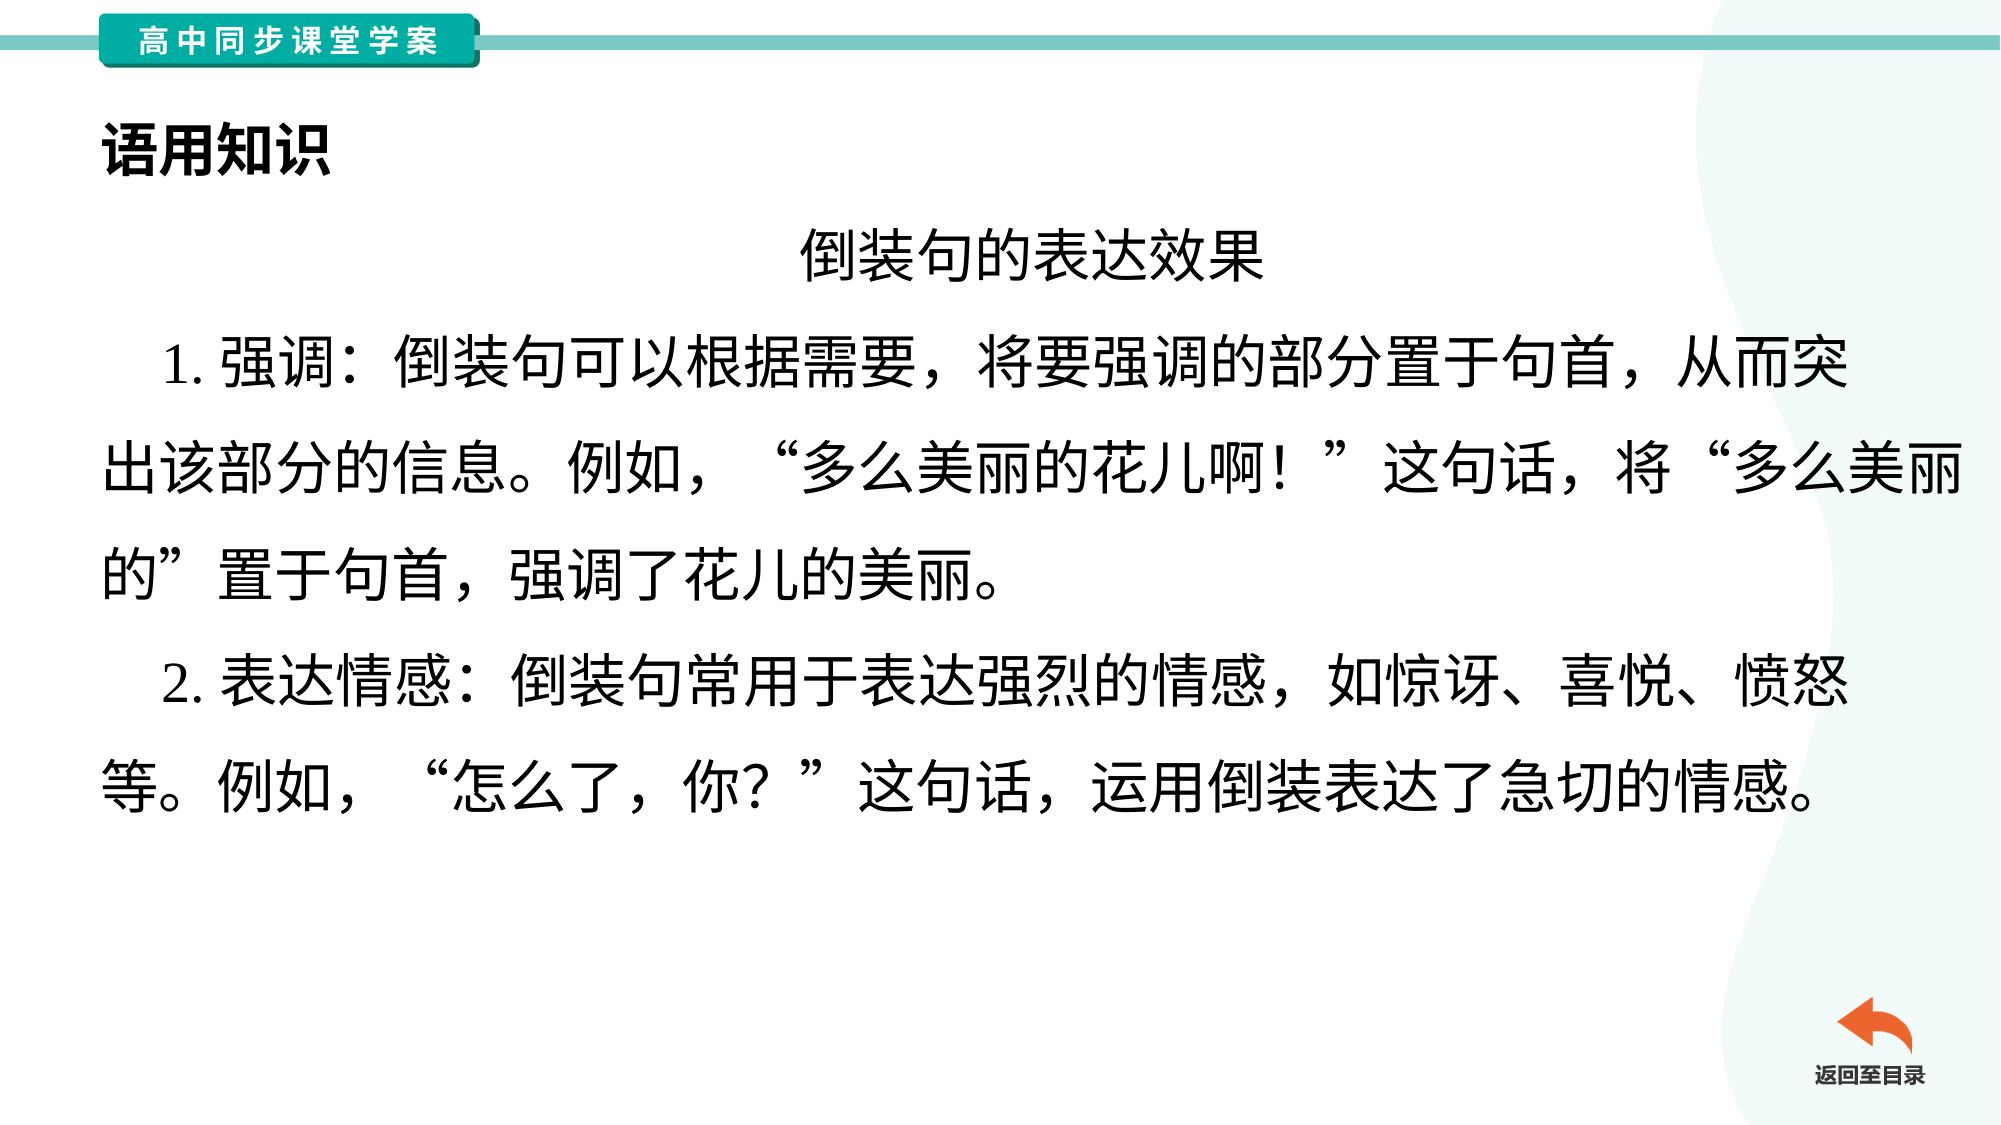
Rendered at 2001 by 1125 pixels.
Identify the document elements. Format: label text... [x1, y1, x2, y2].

picture [0, 0, 2000, 1125]
text_box 语用知识 倒装句的表达效果 1.强调：倒装句可以根据需要，将要强调的部分置于句首，从而突 出该部分的信息。例如，“多么美丽的花儿啊！”这句话，将“多么美丽 的”置于句首，强调了花儿的美丽。 2.表达情感：倒装句常用于表达强烈的情感，如惊讶、喜悦、愤怒 等。例如，“怎么了，你？”这句话，运用倒装表达了急切的情感。 [100, 76, 1899, 821]
